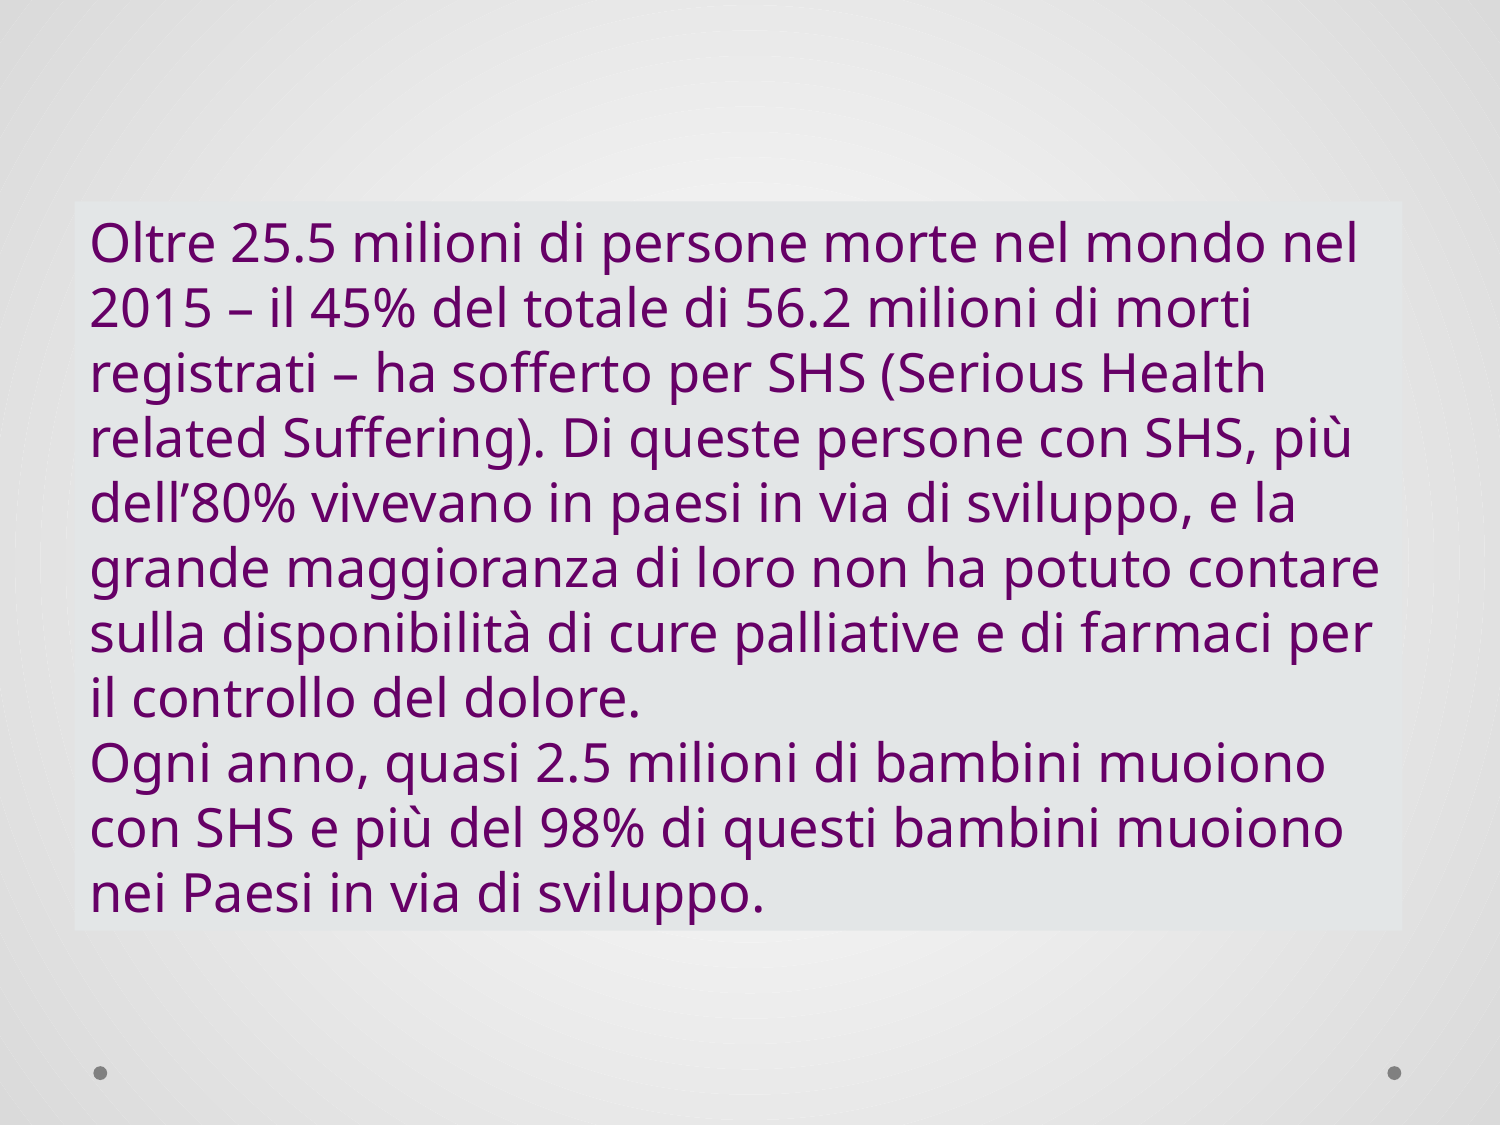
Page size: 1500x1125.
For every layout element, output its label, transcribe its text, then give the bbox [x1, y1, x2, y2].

text_box Oltre 25.5 milioni di persone morte nel mondo nel 2015 – il 45% del totale di 56.2 milioni di morti registrati – ha sofferto per SHS (Serious Health related Suffering). Di queste persone con SHS, più dell’80% vivevano in paesi in via di sviluppo, e la grande maggioranza di loro non ha potuto contare sulla disponibilità di cure palliative e di farmaci per il controllo del dolore. Ogni anno, quasi 2.5 milioni di bambini muoiono con SHS e più del 98% di questi bambini muoiono nei Paesi in via di sviluppo. [74, 201, 1403, 931]
